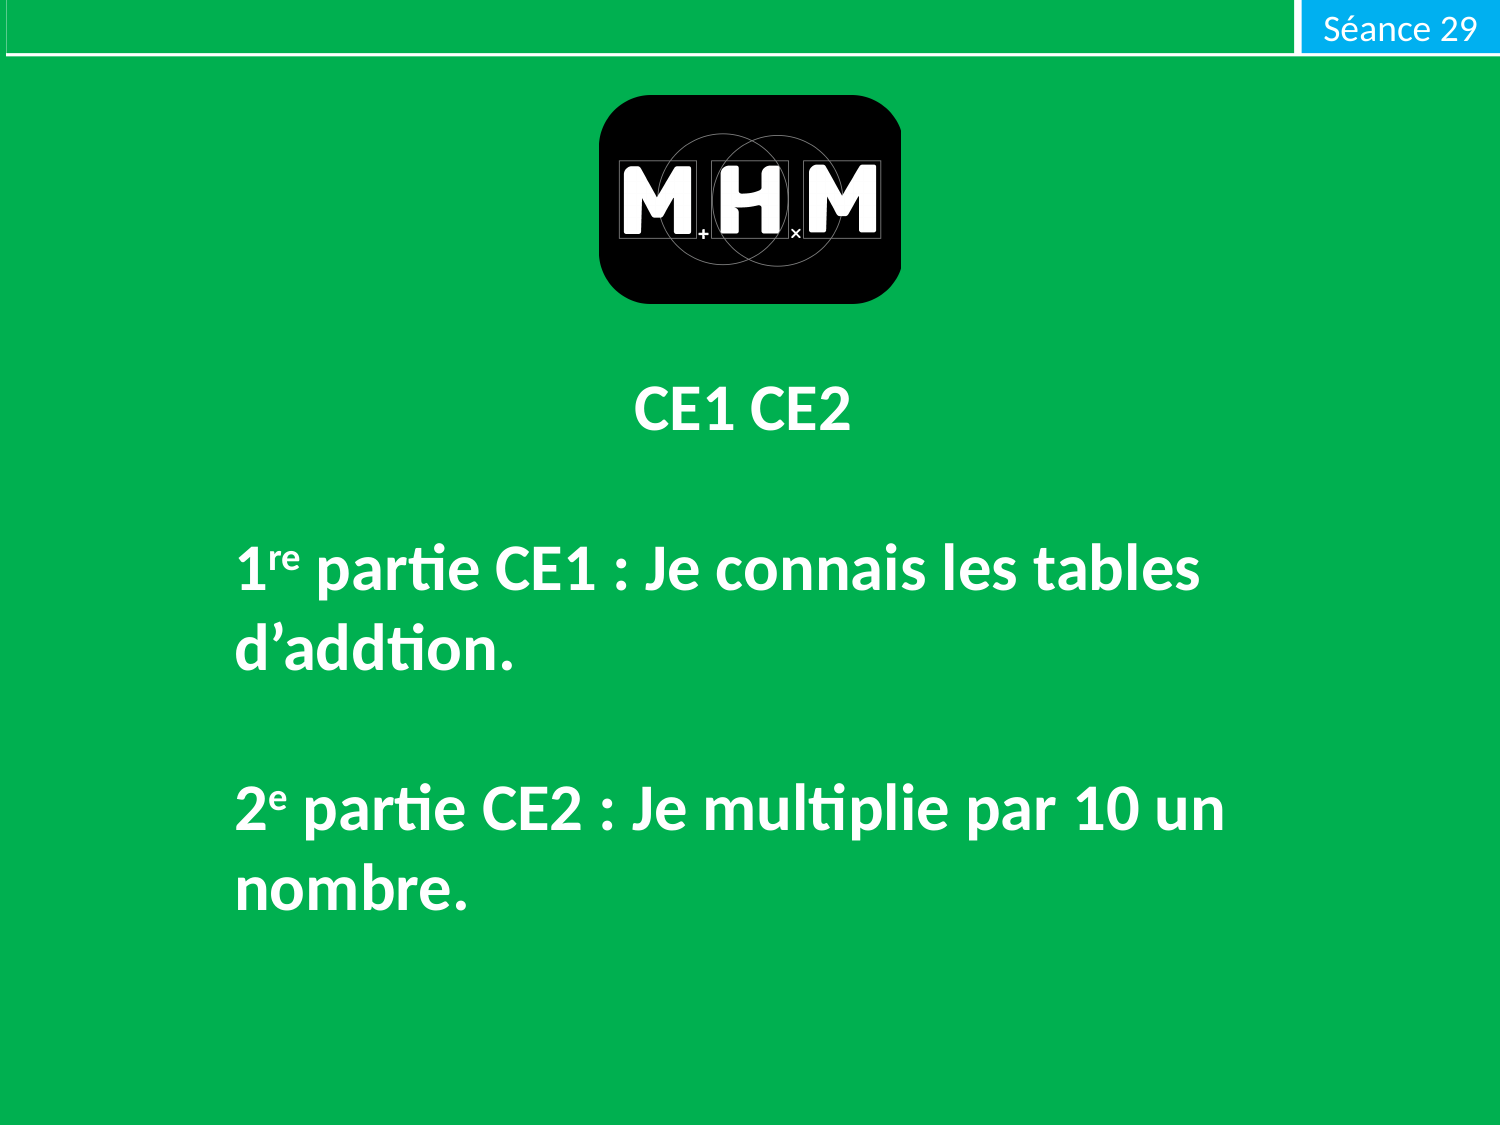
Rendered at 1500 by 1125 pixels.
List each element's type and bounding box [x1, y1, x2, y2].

text_box [0, 56, 1500, 1125]
